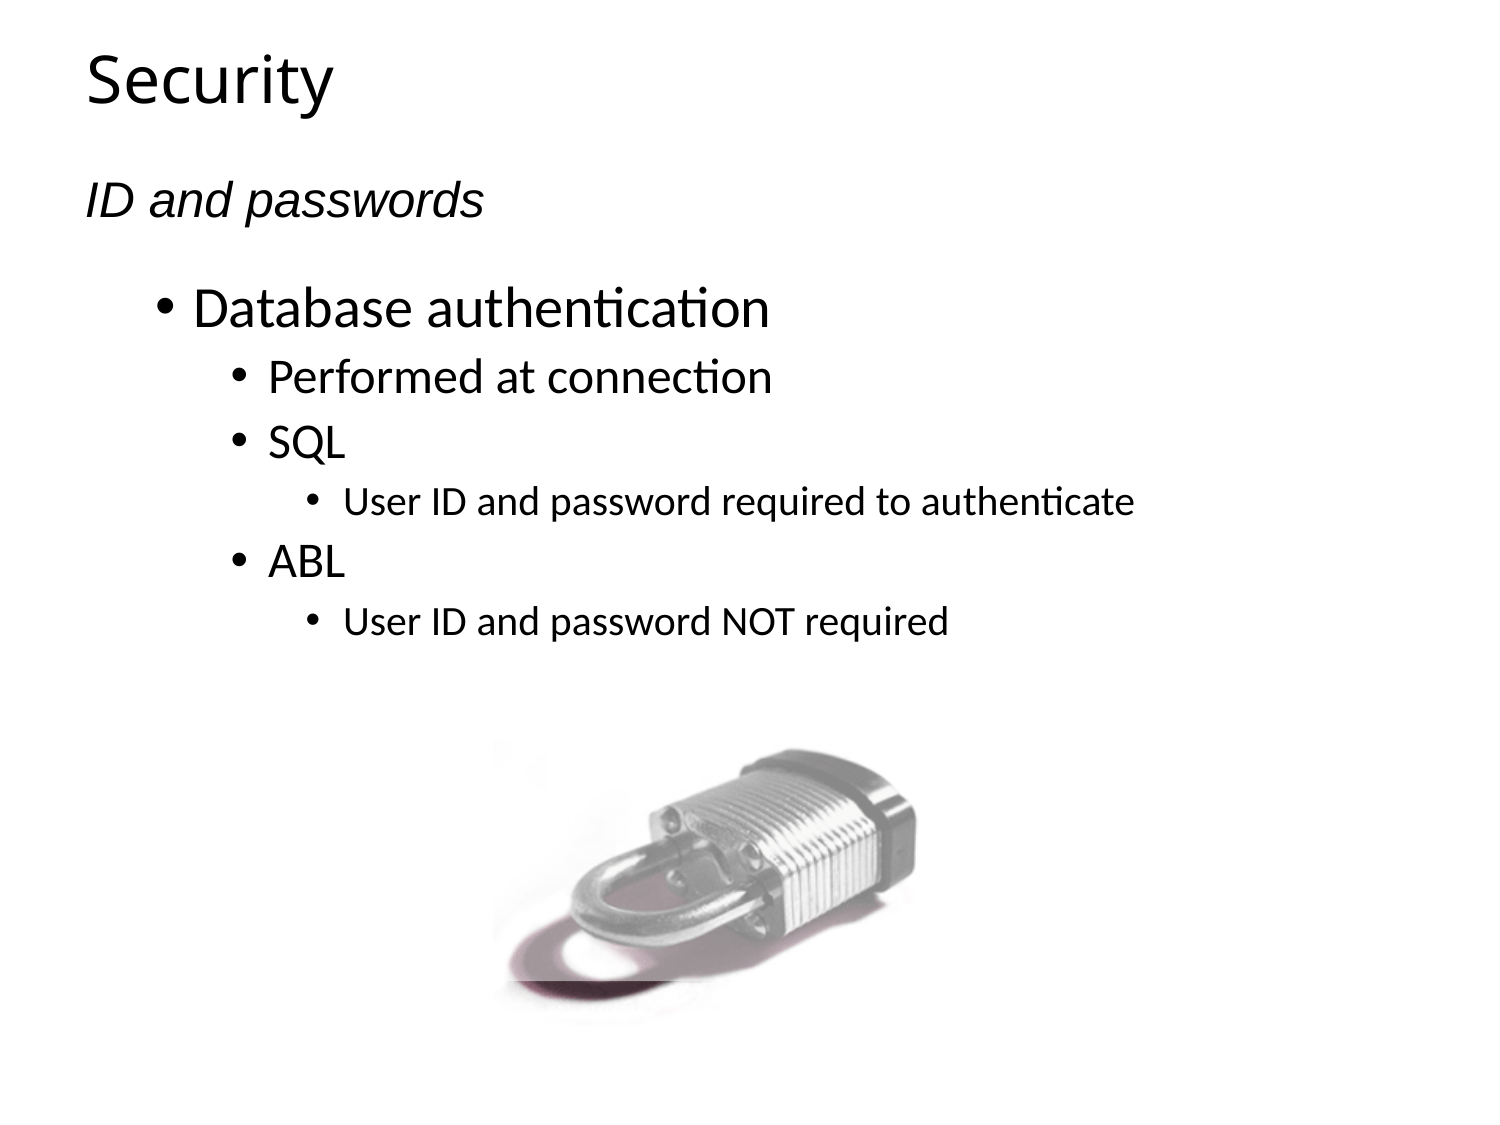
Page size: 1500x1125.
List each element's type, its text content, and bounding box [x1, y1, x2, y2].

picture [493, 604, 963, 1105]
title Security [71, 39, 1485, 126]
text_box ID and passwords [70, 160, 1317, 236]
list Database authentication Performed at connection SQL User ID and password required to authenticate ABL User ID and password NOT required [140, 269, 1416, 982]
